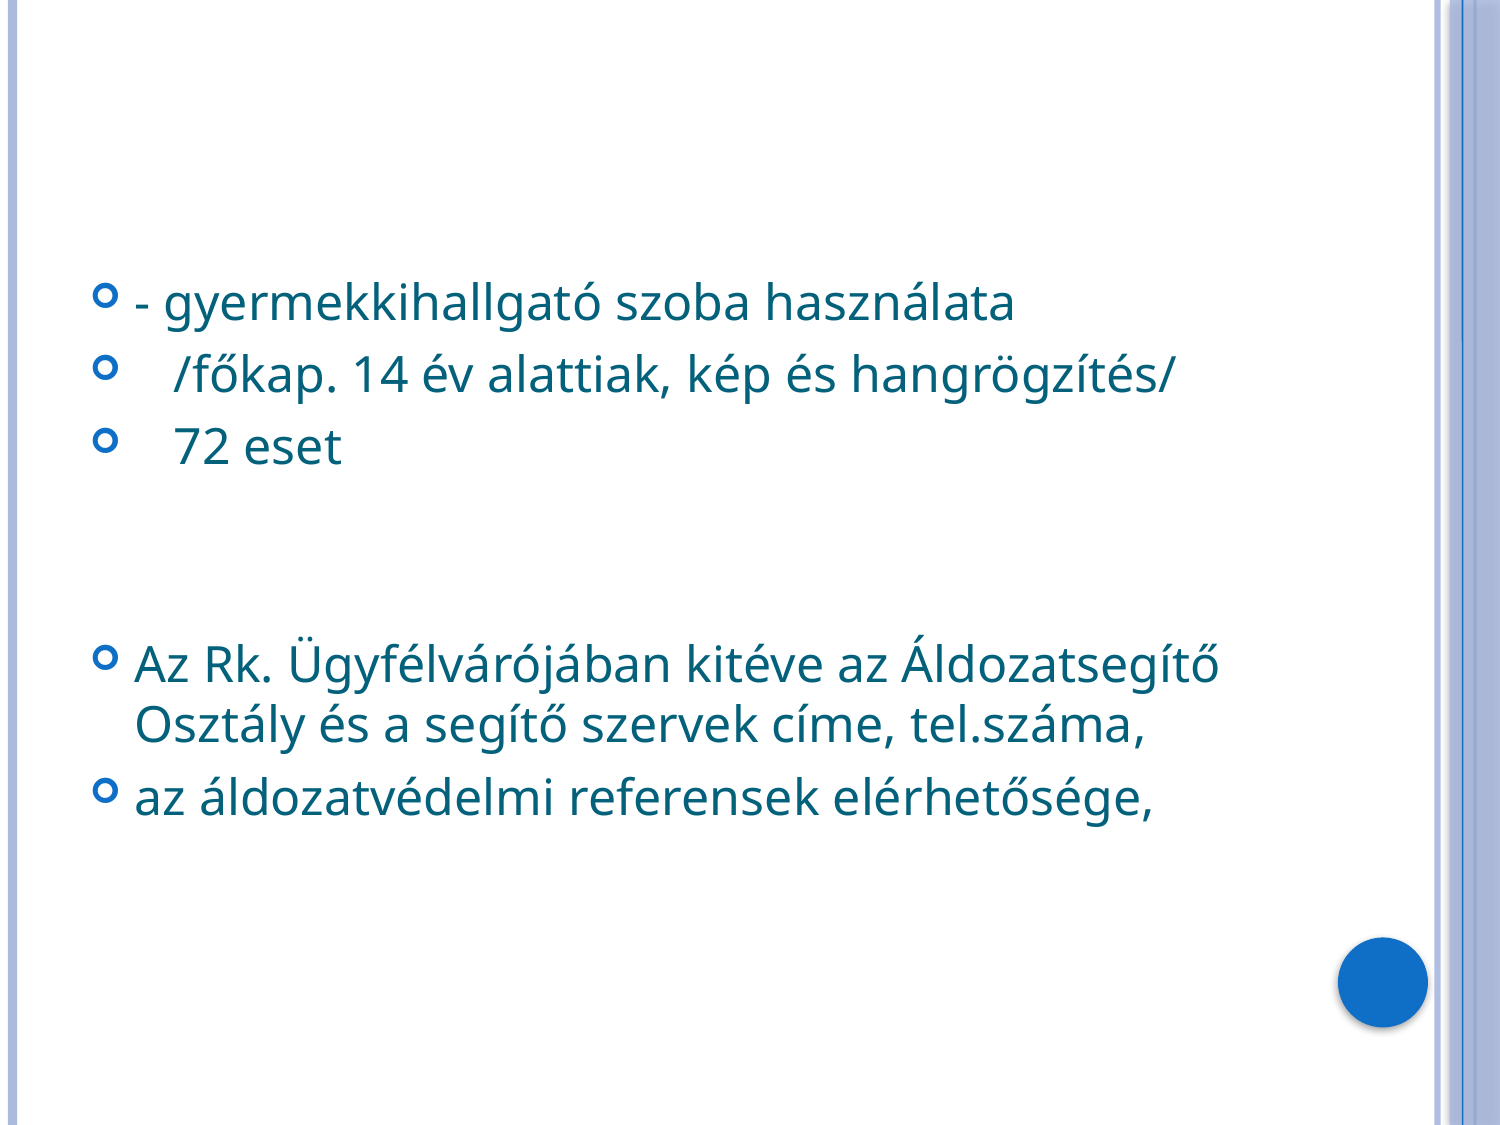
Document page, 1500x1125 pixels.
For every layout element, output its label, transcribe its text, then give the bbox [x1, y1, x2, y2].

list - gyermekkihallgató szoba használata /főkap. 14 év alattiak, kép és hangrögzítés/ 72 eset Az Rk. Ügyfélvárójában kitéve az Áldozatsegítő Osztály és a segítő szervek címe, tel.száma, az áldozatvédelmi referensek elérhetősége, [75, 262, 1300, 1062]
